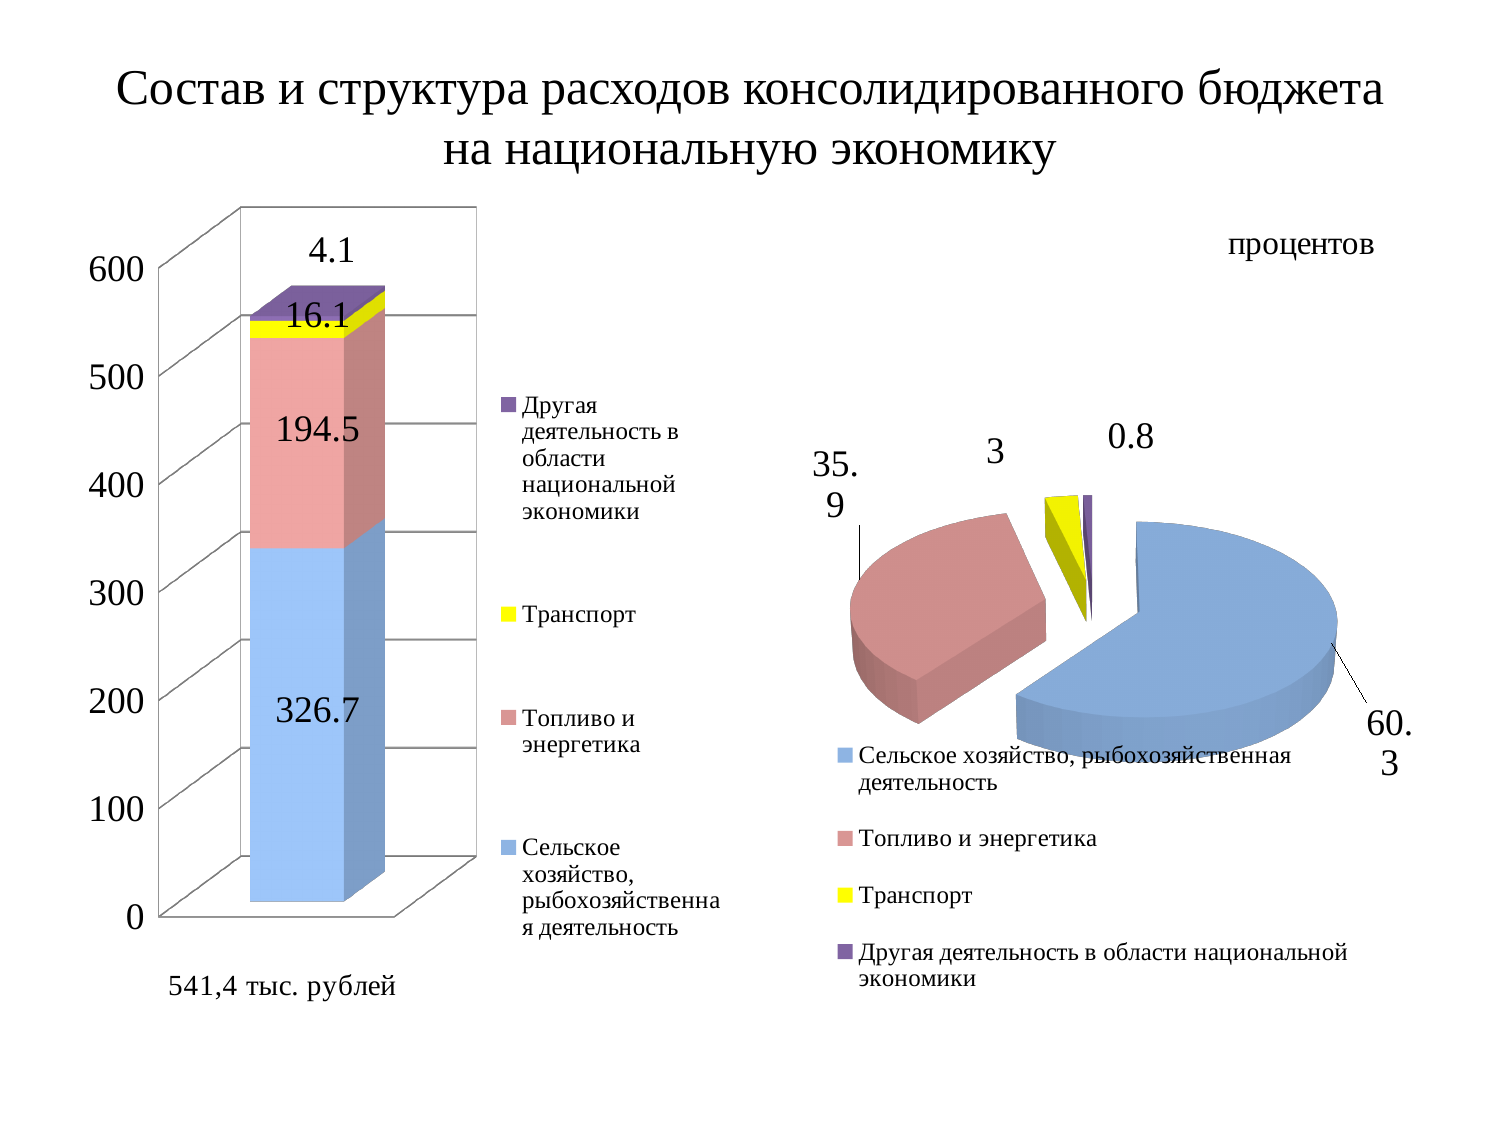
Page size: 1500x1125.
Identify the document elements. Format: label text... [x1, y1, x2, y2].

chart [74, 184, 738, 1036]
title Состав и структура расходов консолидированного бюджета на национальную экономику [75, 44, 1425, 185]
chart [761, 195, 1426, 1036]
